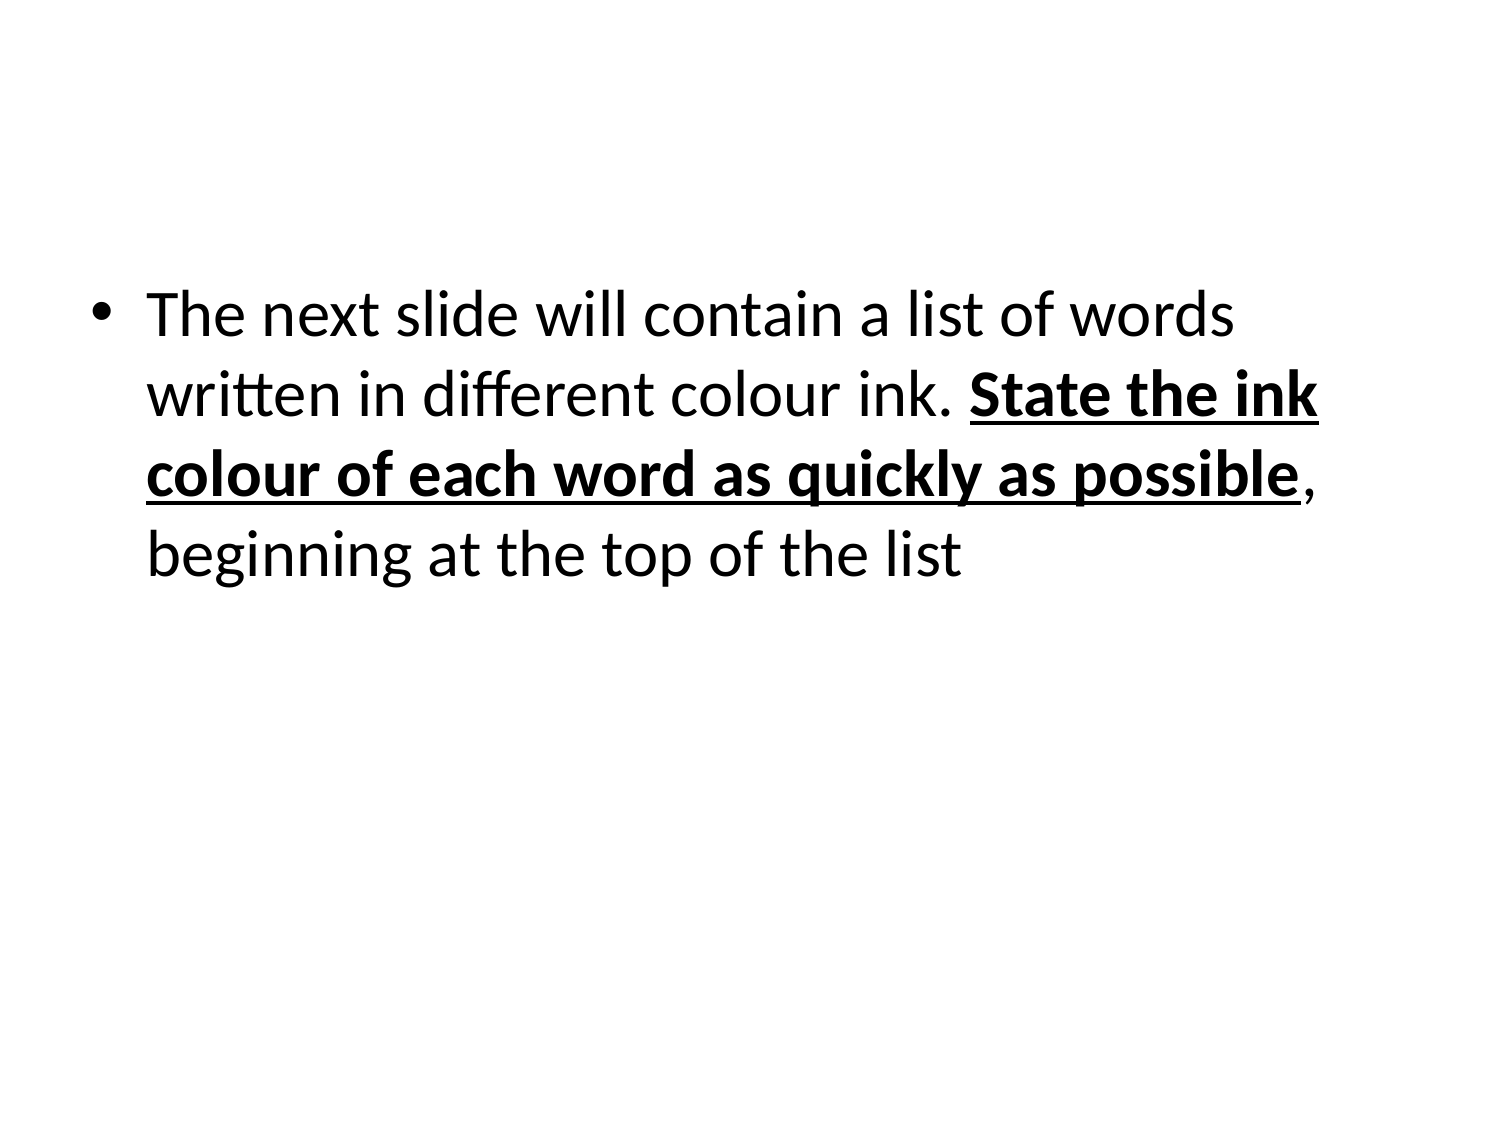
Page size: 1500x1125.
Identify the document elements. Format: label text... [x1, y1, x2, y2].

list The next slide will contain a list of words written in different colour ink. State the ink colour of each word as quickly as possible, beginning at the top of the list [75, 262, 1425, 1005]
